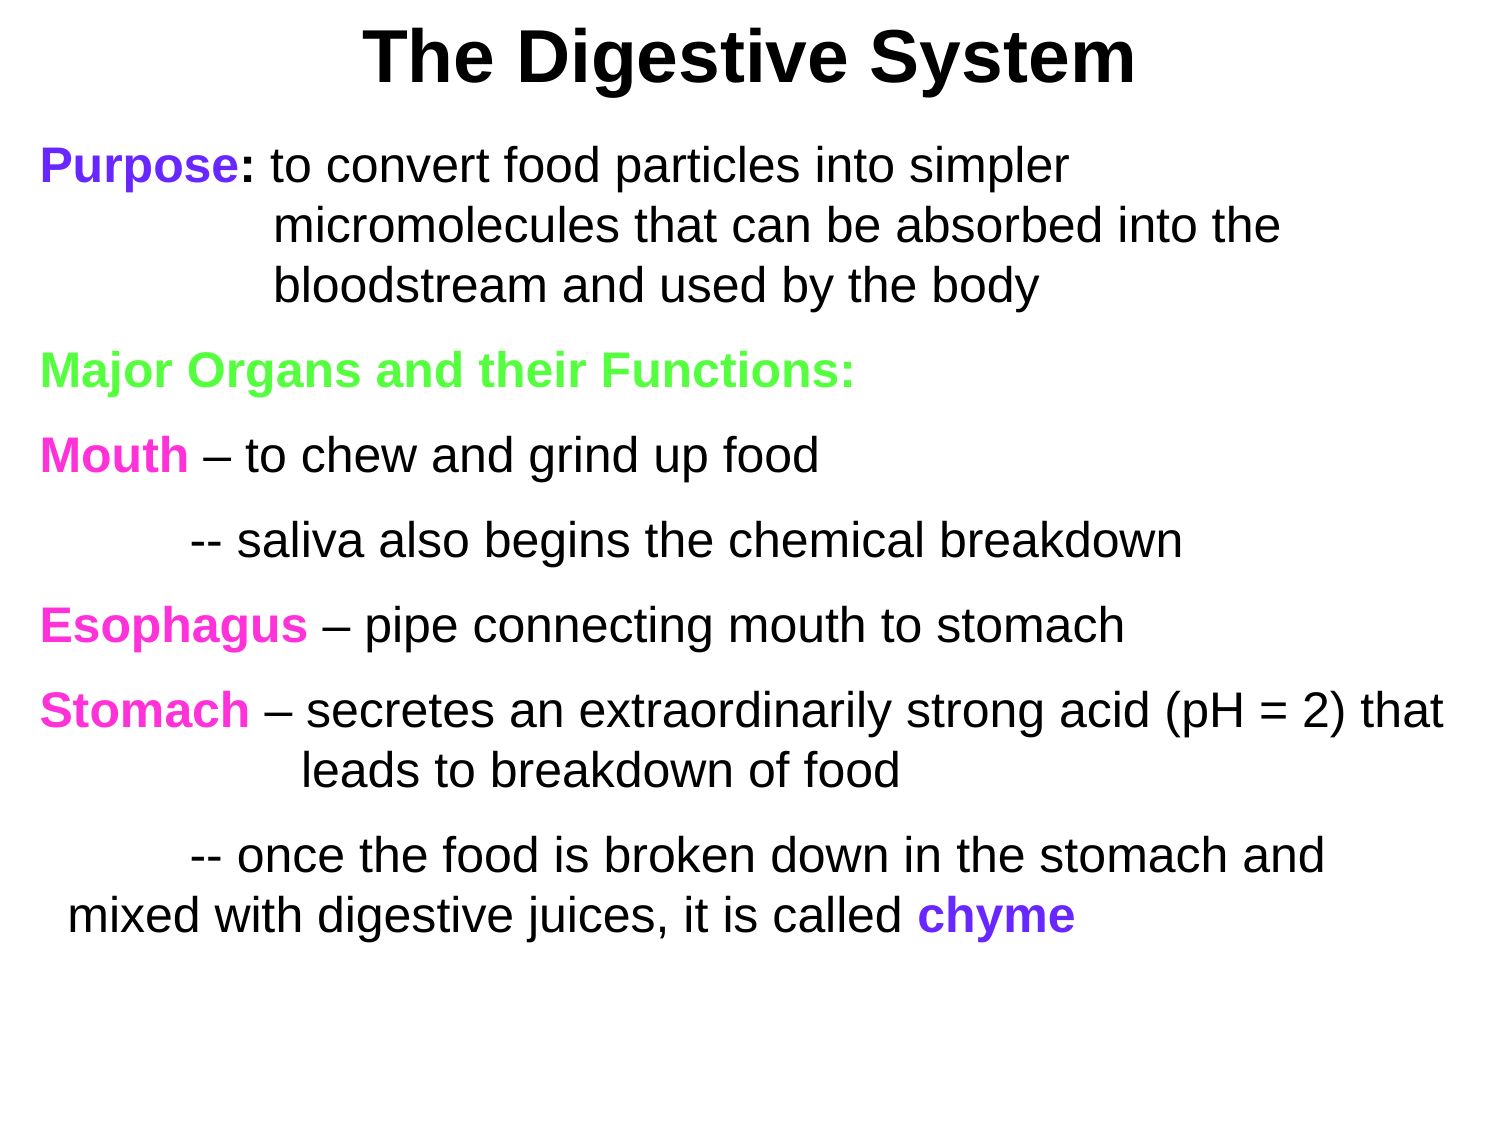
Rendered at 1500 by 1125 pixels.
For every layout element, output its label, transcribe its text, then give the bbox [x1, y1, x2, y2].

text_box Purpose: to convert food particles into simpler micromolecules that can be absorbed into the bloodstream and used by the body Major Organs and their Functions: Mouth – to chew and grind up food -- saliva also begins the chemical breakdown Esophagus – pipe connecting mouth to stomach Stomach – secretes an extraordinarily strong acid (pH = 2) that leads to breakdown of food -- once the food is broken down in the stomach and mixed with digestive juices, it is called chyme [24, 125, 1463, 1035]
text_box The Digestive System [0, 0, 1500, 105]
